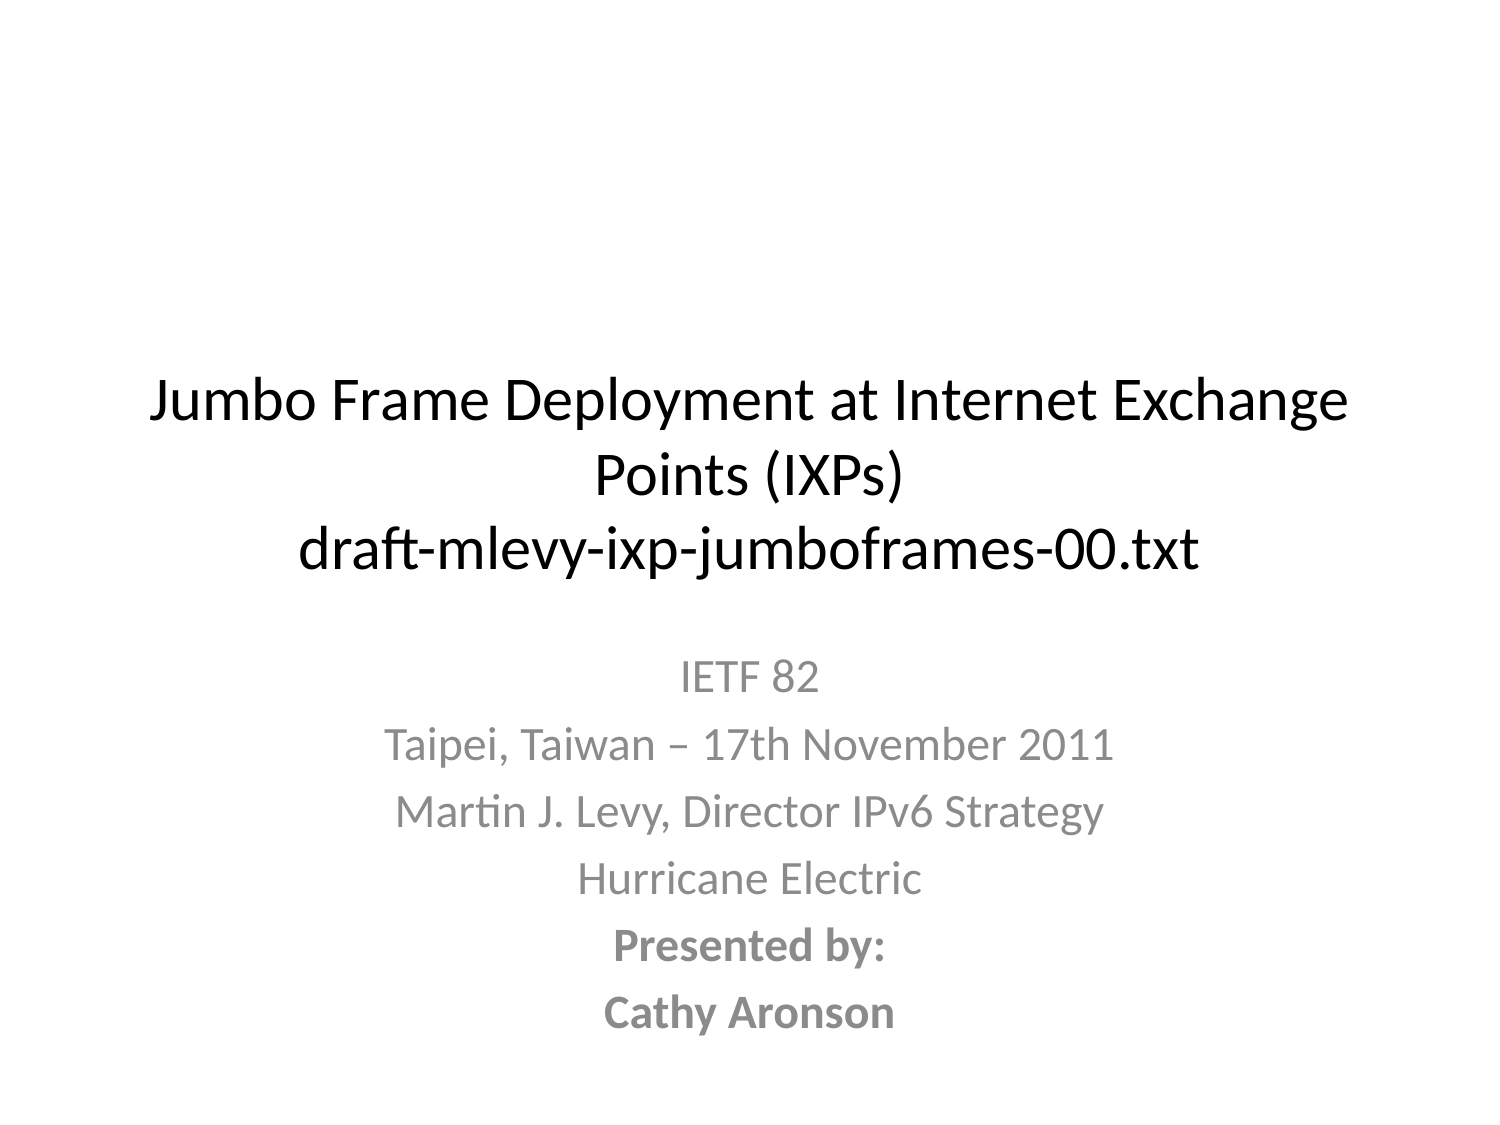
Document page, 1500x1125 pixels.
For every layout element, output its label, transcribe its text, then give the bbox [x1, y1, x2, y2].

subtitle IETF 82 Taipei, Taiwan – 17th November 2011 Martin J. Levy, Director IPv6 Strategy Hurricane Electric Presented by: Cathy Aronson [225, 637, 1275, 1050]
title Jumbo Frame Deployment at Internet Exchange Points (IXPs) draft-mlevy-ixp-jumboframes-00.txt [112, 349, 1388, 591]
